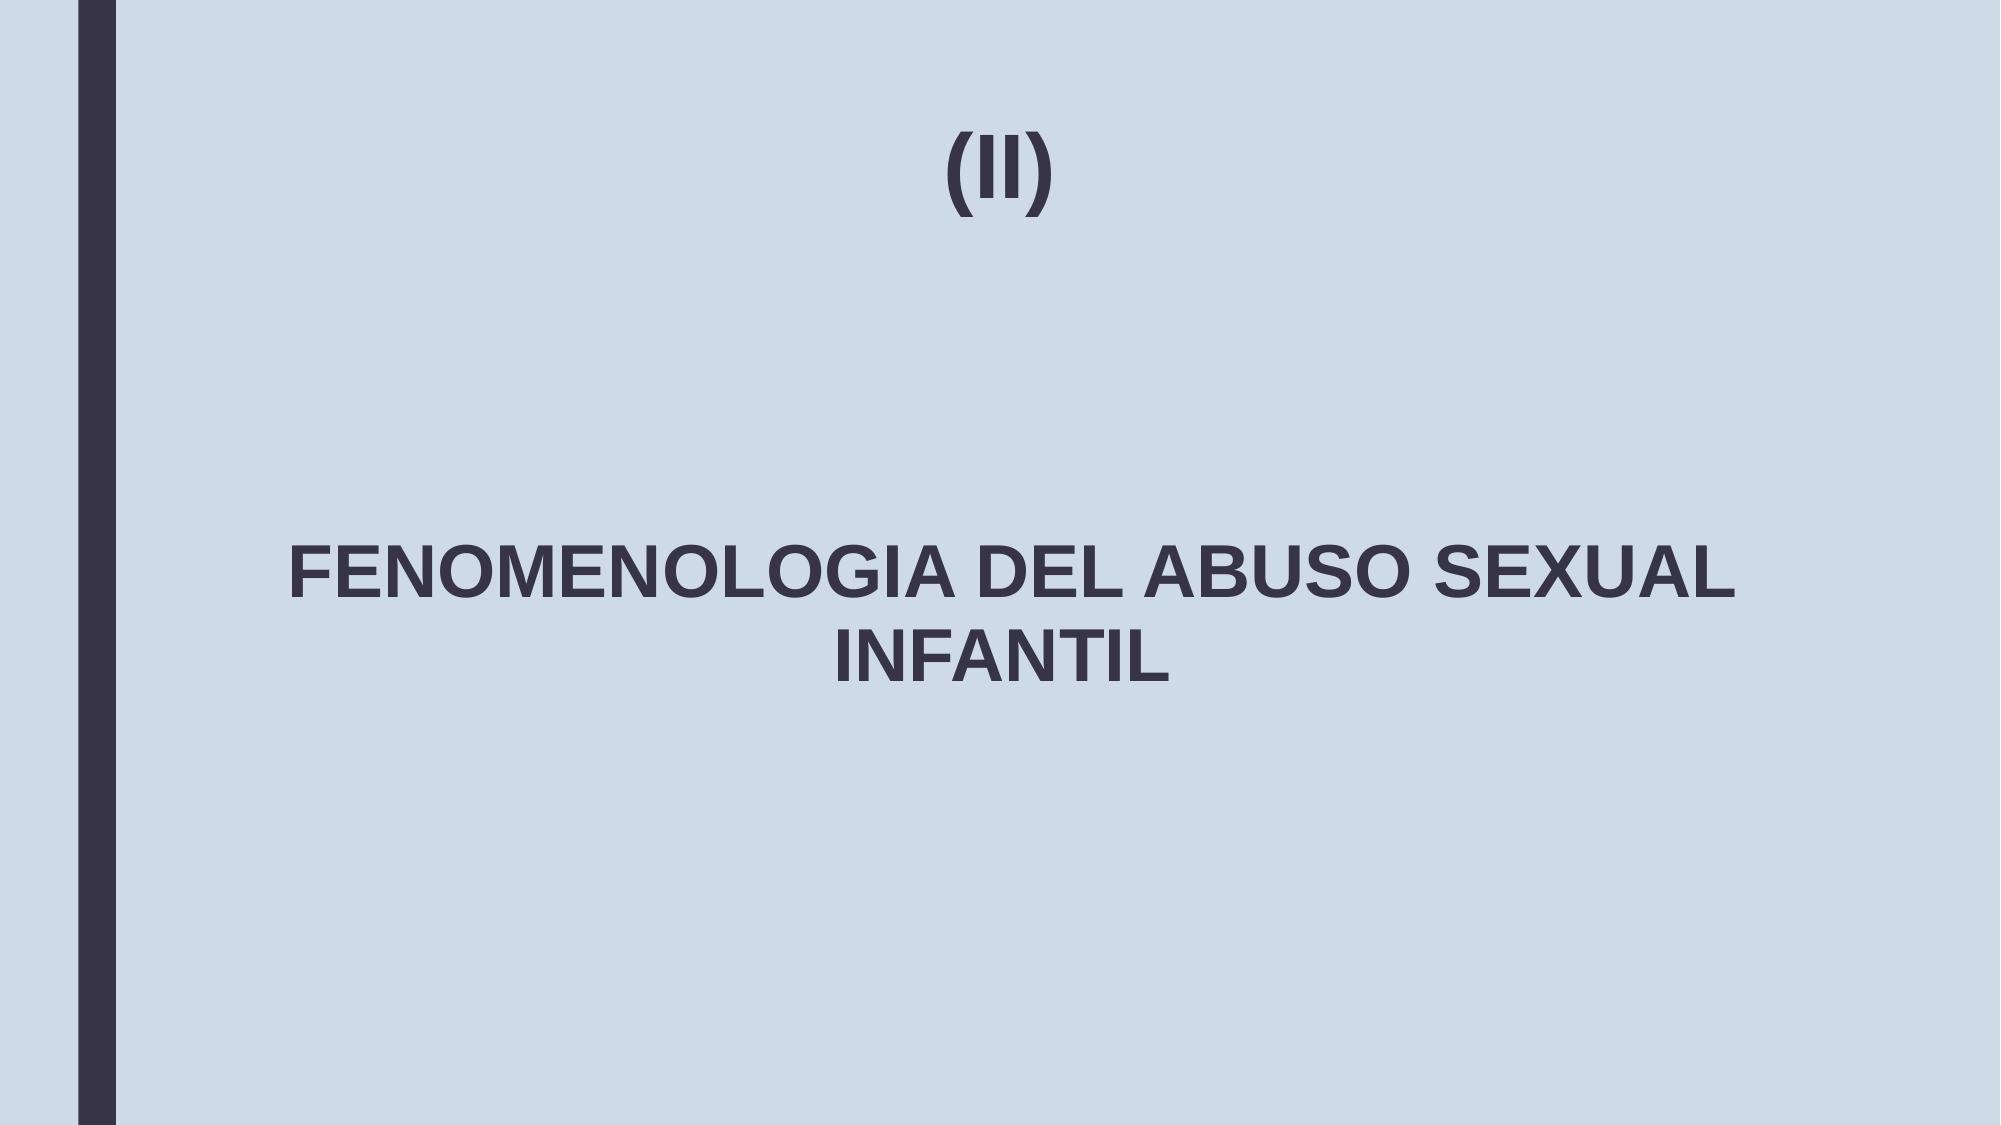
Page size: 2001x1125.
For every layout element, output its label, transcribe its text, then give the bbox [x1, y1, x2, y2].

title (II) [225, 112, 1800, 357]
list FENOMENOLOGIA DEL ABUSO SEXUAL INFANTIL [225, 375, 1800, 963]
